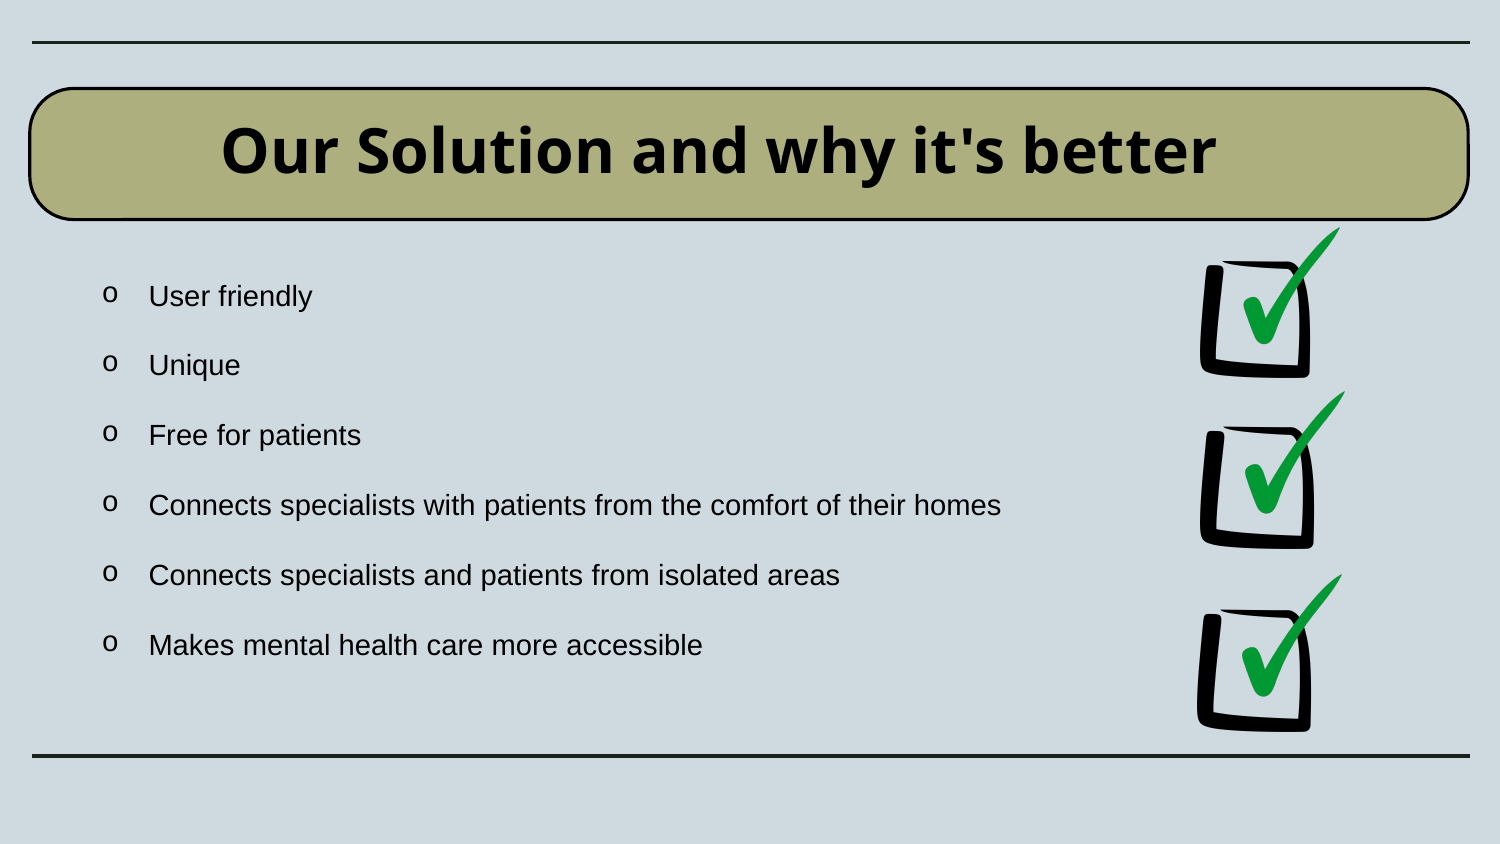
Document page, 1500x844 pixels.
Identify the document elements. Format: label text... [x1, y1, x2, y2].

title Our Solution and why it's better [94, 110, 1361, 205]
picture [1199, 391, 1345, 550]
picture [1197, 574, 1342, 733]
text_box User friendly Unique Free for patients Connects specialists with patients from the comfort of their homes Connects specialists and patients from isolated areas Makes mental health care more accessible [86, 234, 1028, 844]
picture [1199, 227, 1340, 379]
